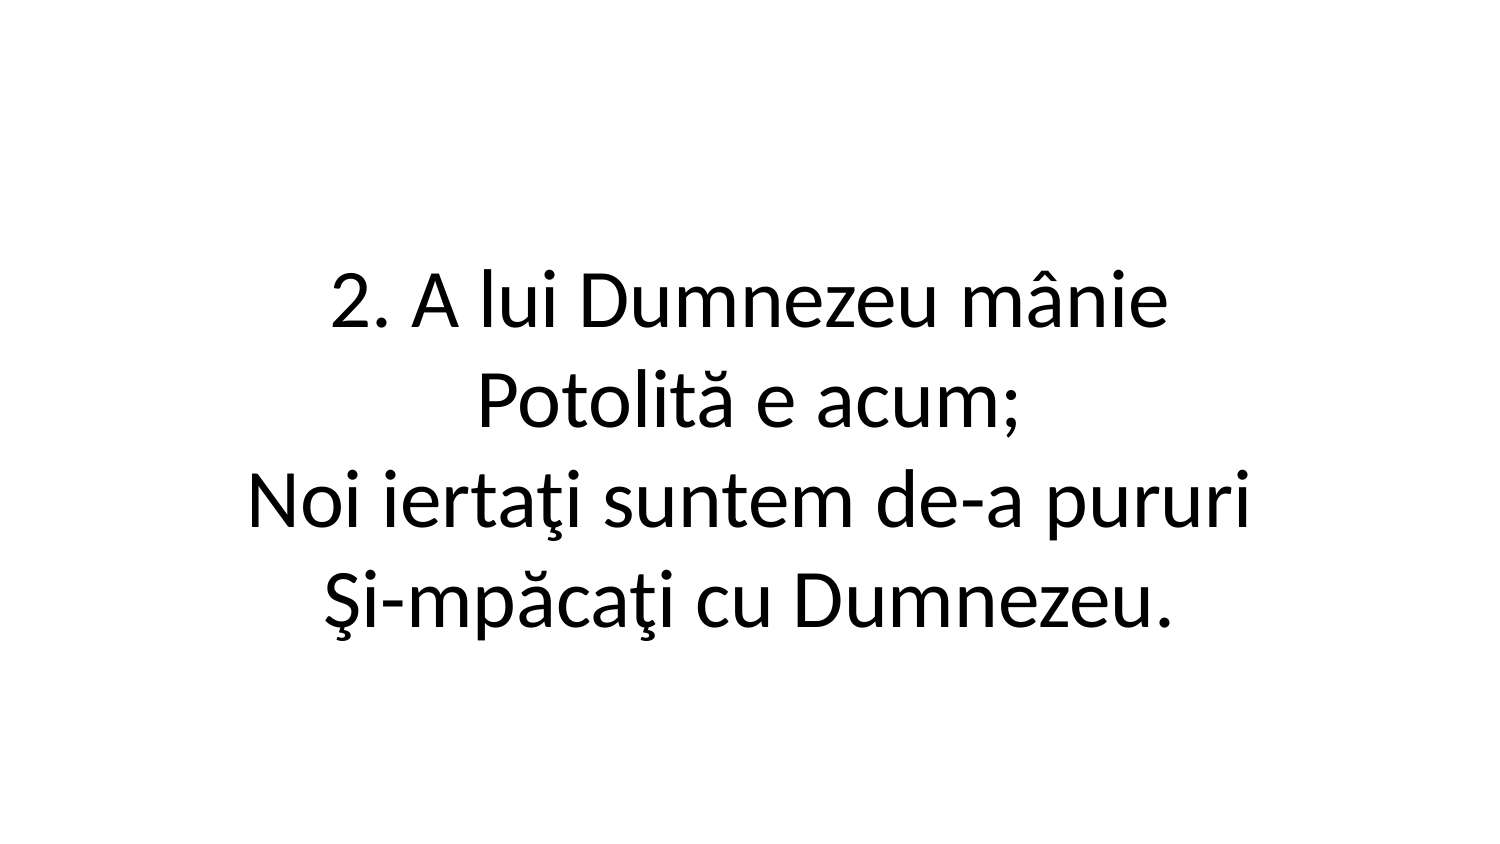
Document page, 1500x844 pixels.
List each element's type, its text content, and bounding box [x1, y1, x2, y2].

text_box 2. A lui Dumnezeu mânie Potolită e acum; Noi iertaţi suntem de-a pururi Şi-mpăcaţi cu Dumnezeu. [231, 192, 1269, 652]
